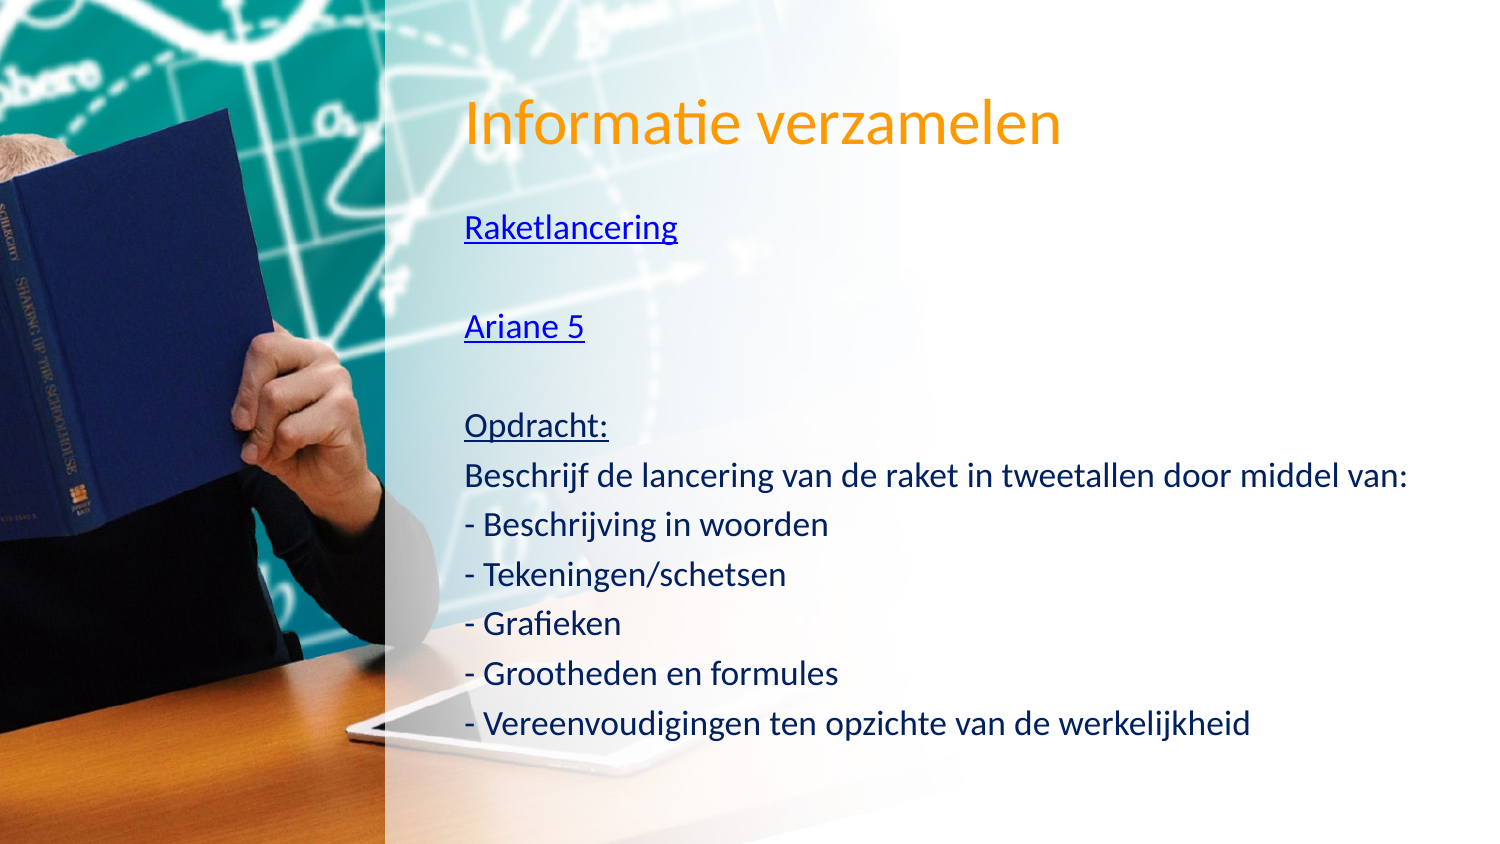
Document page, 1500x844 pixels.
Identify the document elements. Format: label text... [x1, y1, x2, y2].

list Raketlancering Ariane 5 Opdracht: Beschrijf de lancering van de raket in tweetallen door middel van: - Beschrijving in woorden - Tekeningen/schetsen - Grafieken - Grootheden en formules - Vereenvoudigingen ten opzichte van de werkelijkheid [449, 196, 1427, 773]
picture [0, 0, 1500, 844]
title Informatie verzamelen [449, 71, 1427, 166]
